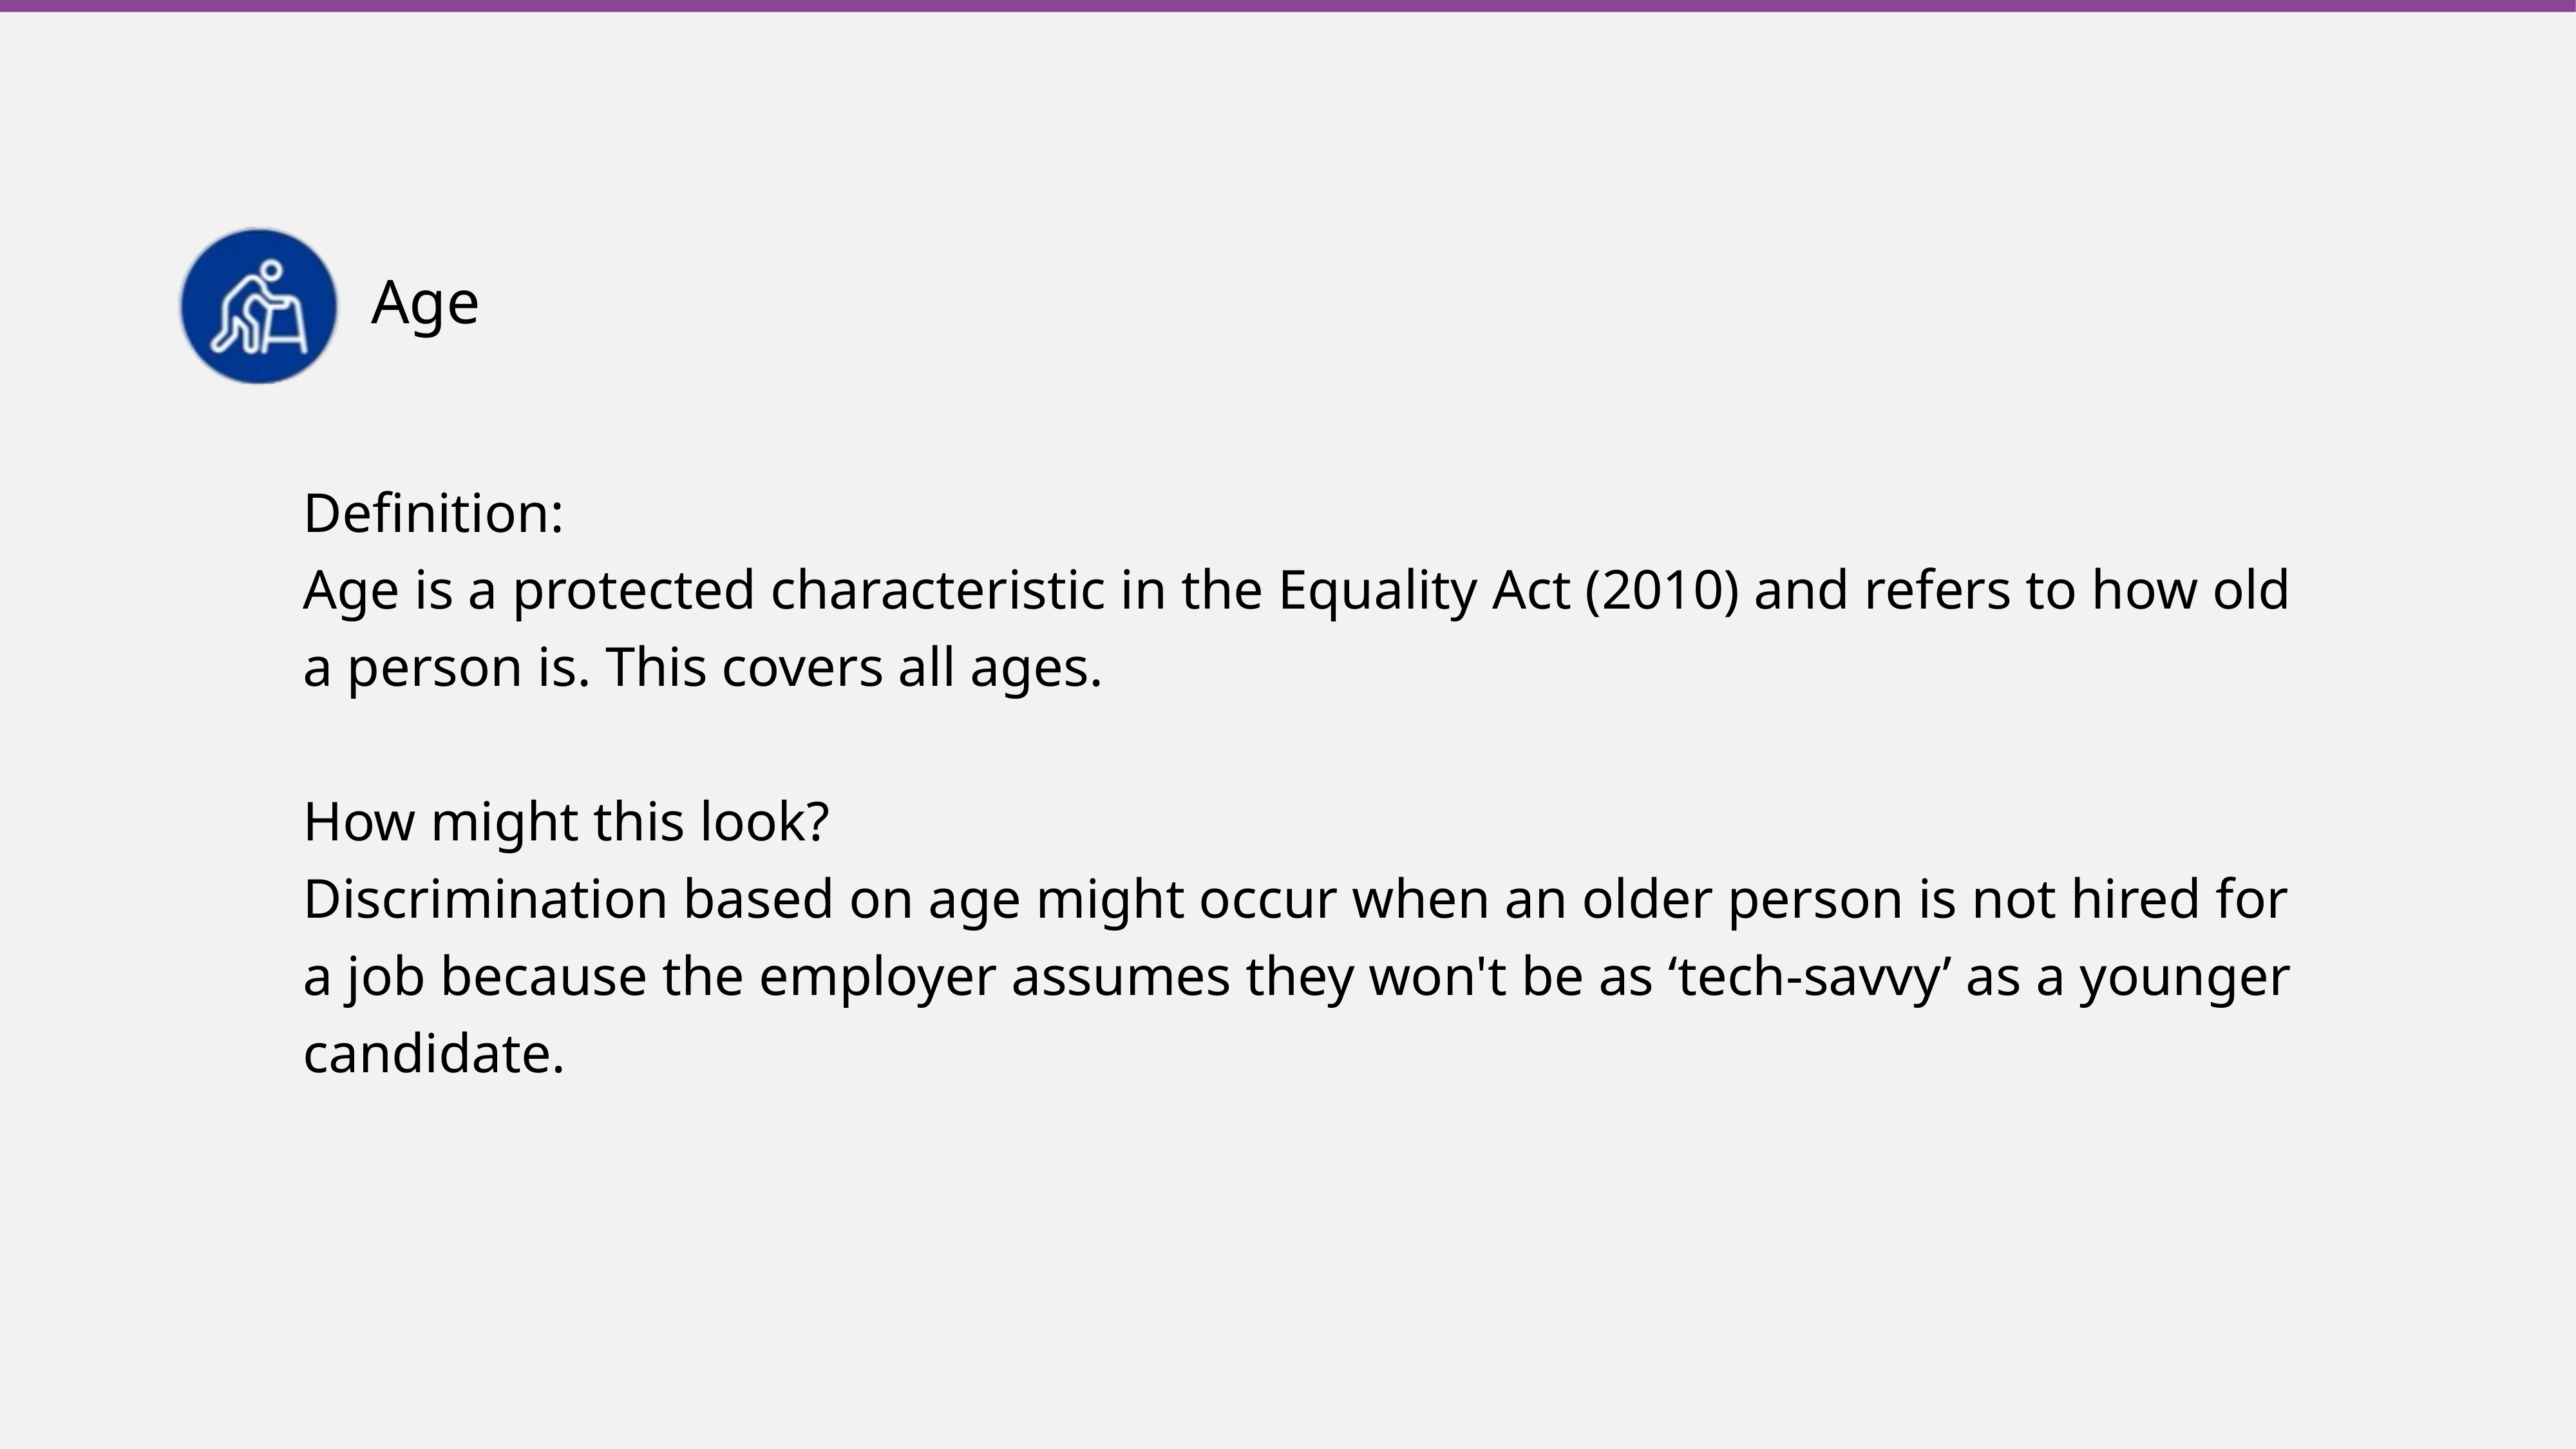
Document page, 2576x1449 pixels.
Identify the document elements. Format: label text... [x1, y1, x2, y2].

picture [0, 0, 2576, 1449]
list Definition: Age is a protected characteristic in the Equality Act (2010) and refers to how old a person is. This covers all ages. How might this look? Discrimination based on age might occur when an older person is not hired for a job because the employer assumes they won't be as ‘tech-savvy’ as a younger candidate. [297, 459, 2300, 1234]
text_box Age [365, 266, 487, 343]
